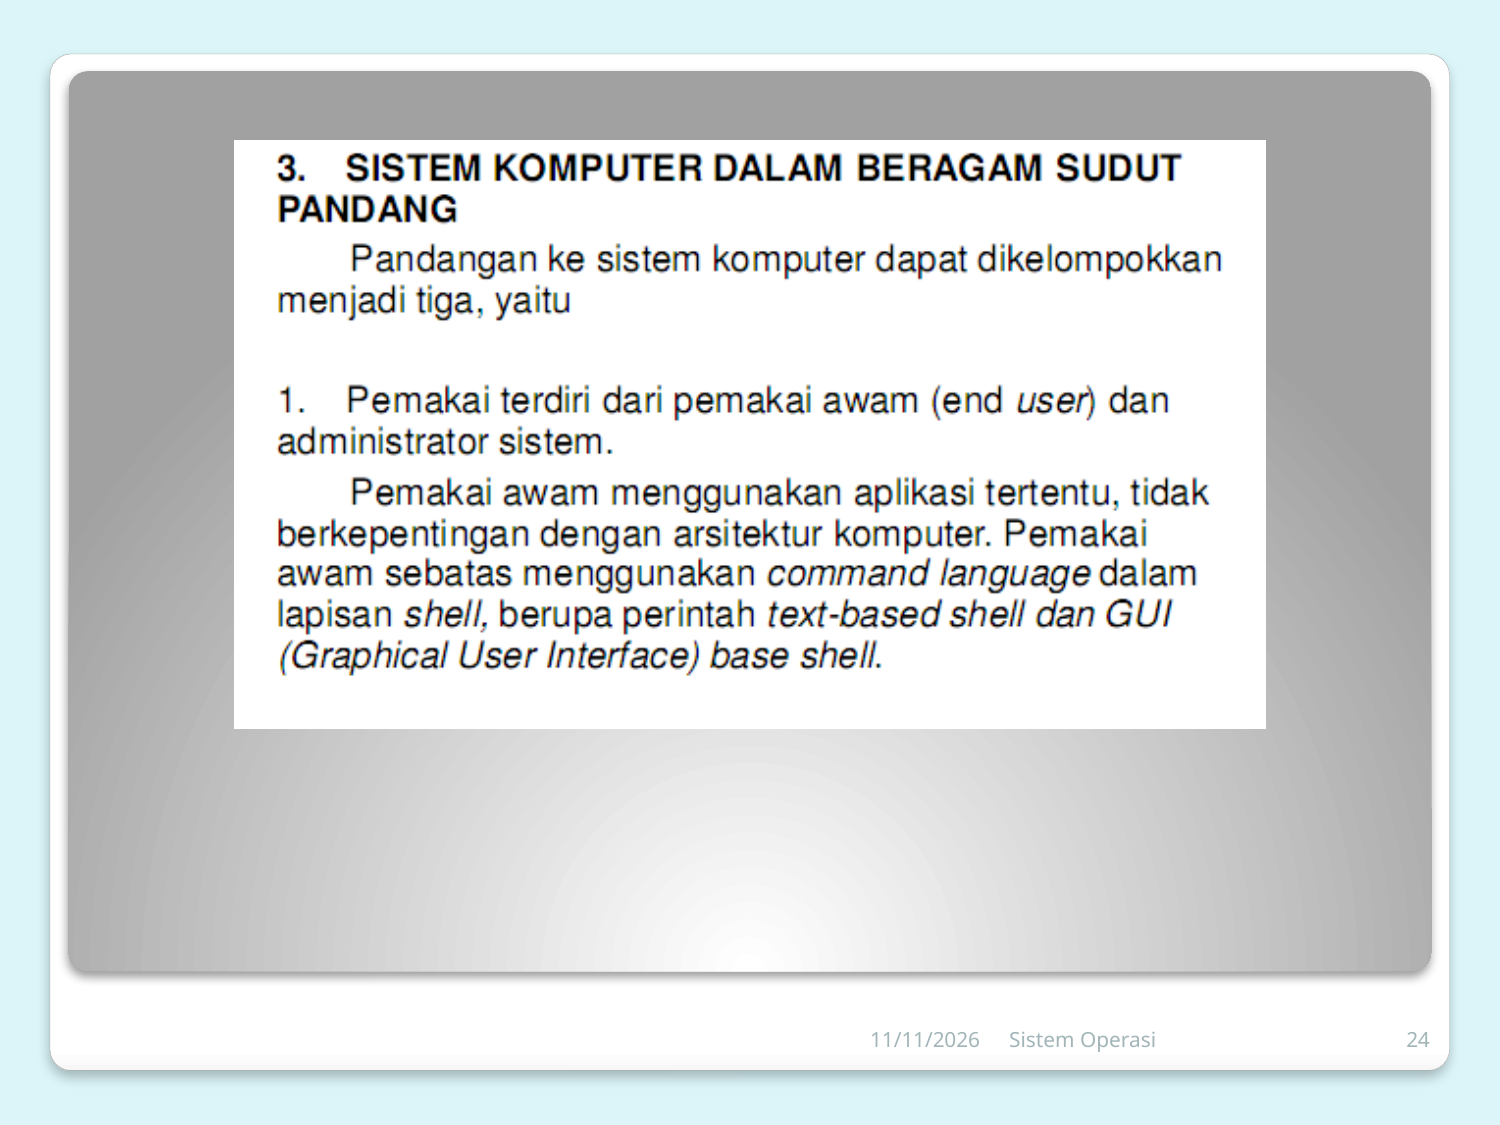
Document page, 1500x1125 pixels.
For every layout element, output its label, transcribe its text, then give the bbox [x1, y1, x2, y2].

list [234, 140, 1266, 729]
slide_number 24 [1370, 1002, 1445, 1063]
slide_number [619, 1002, 994, 1063]
footer Sistem Operasi [994, 1002, 1370, 1063]
